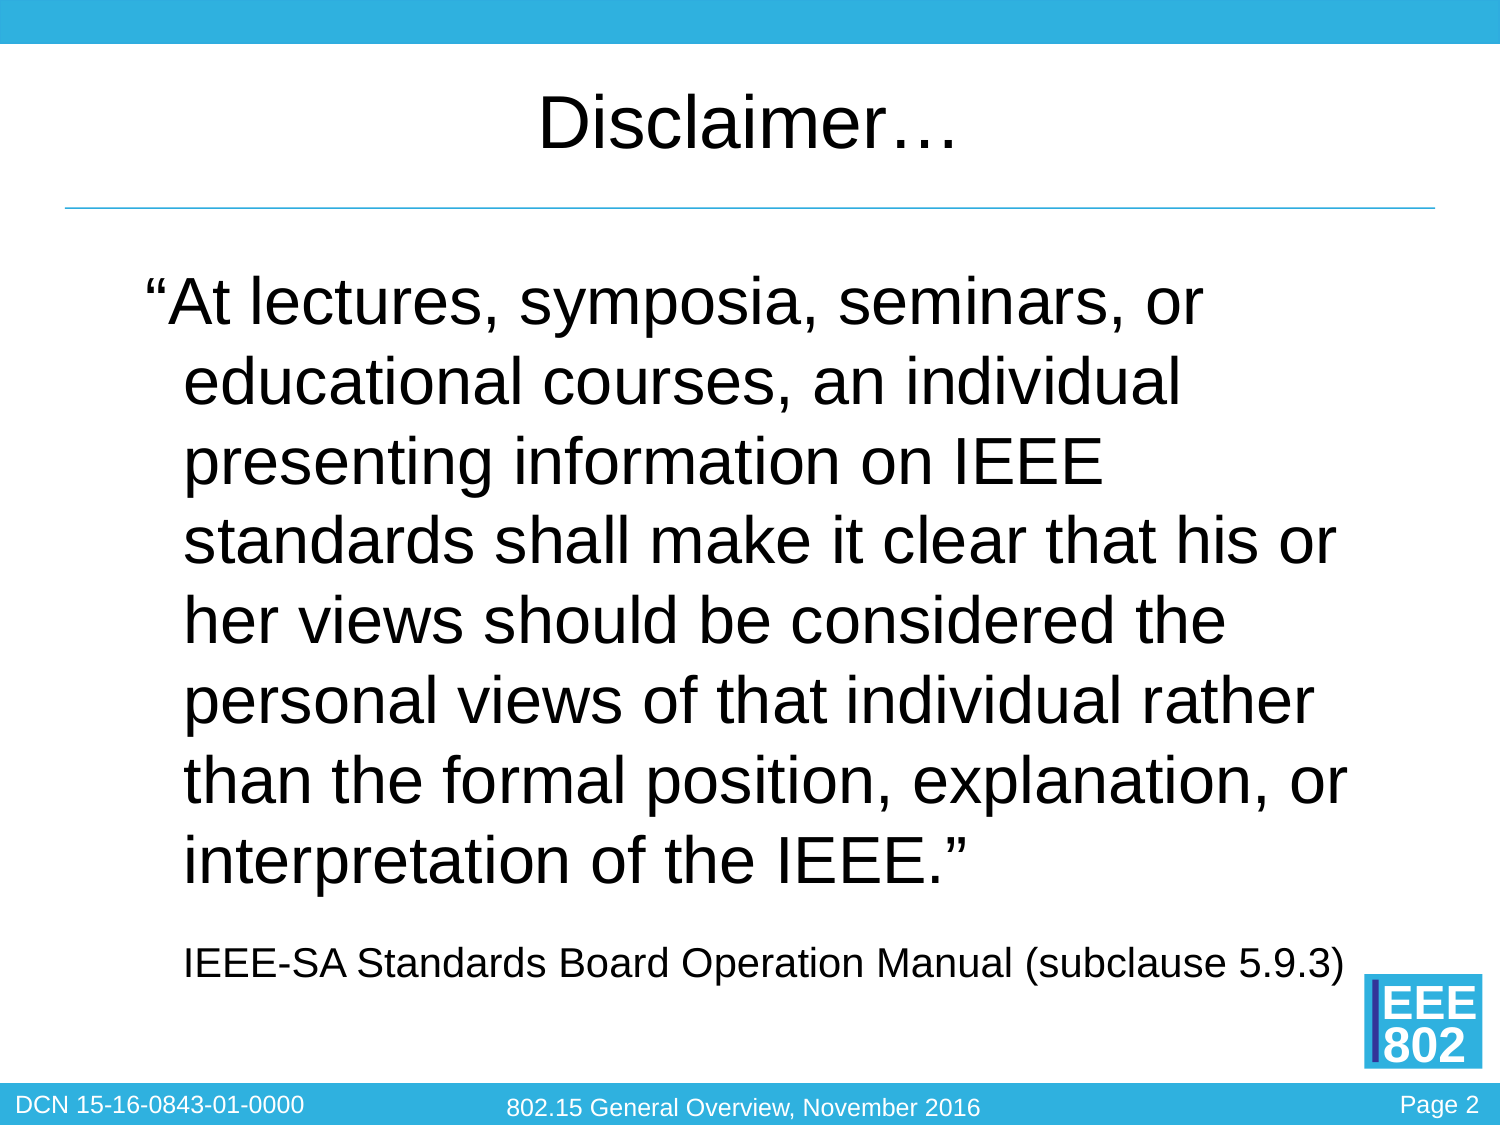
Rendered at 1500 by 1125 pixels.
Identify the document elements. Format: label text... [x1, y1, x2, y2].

title Disclaimer… [75, 66, 1425, 197]
list “At lectures, symposia, seminars, or educational courses, an individual presenting information on IEEE standards shall make it clear that his or her views should be considered the personal views of that individual rather than the formal position, explanation, or interpretation of the IEEE.” IEEE-SA Standards Board Operation Manual (subclause 5.9.3) [112, 249, 1388, 925]
